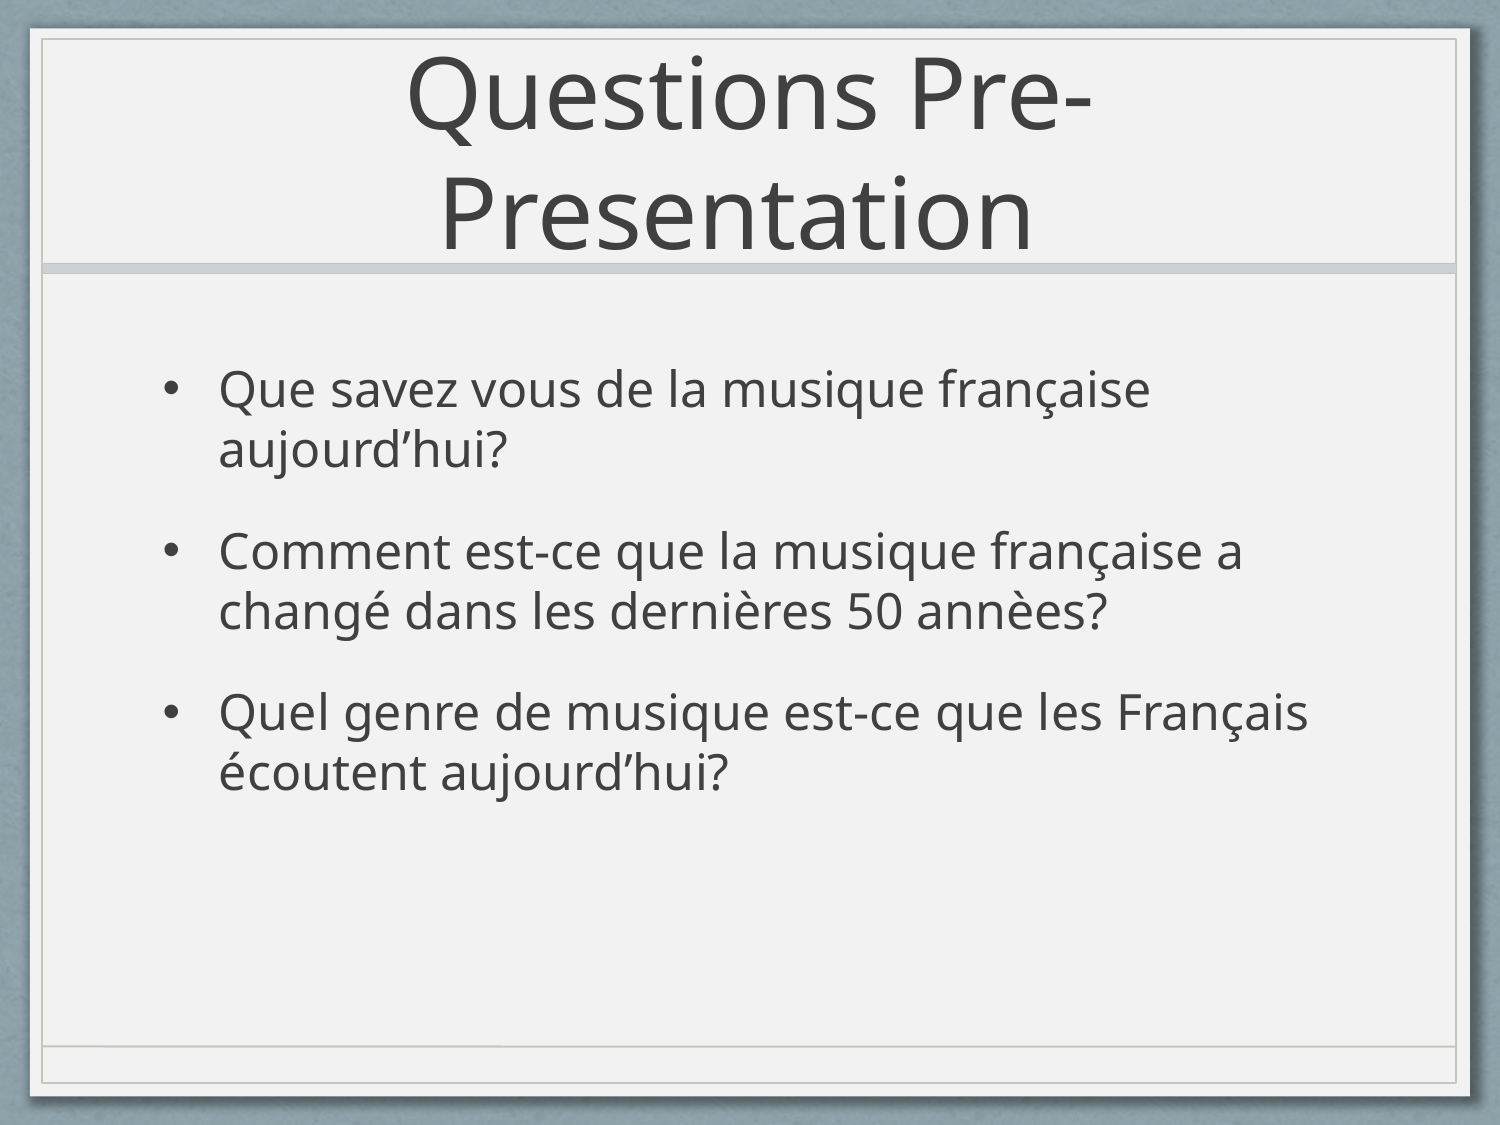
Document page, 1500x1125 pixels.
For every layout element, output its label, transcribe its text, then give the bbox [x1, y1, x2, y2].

list Que savez vous de la musique française aujourd’hui? Comment est-ce que la musique française a changé dans les dernières 50 annèes? Quel genre de musique est-ce que les Français écoutent aujourd’hui? [147, 350, 1353, 995]
title Questions Pre-Presentation [147, 40, 1353, 260]
